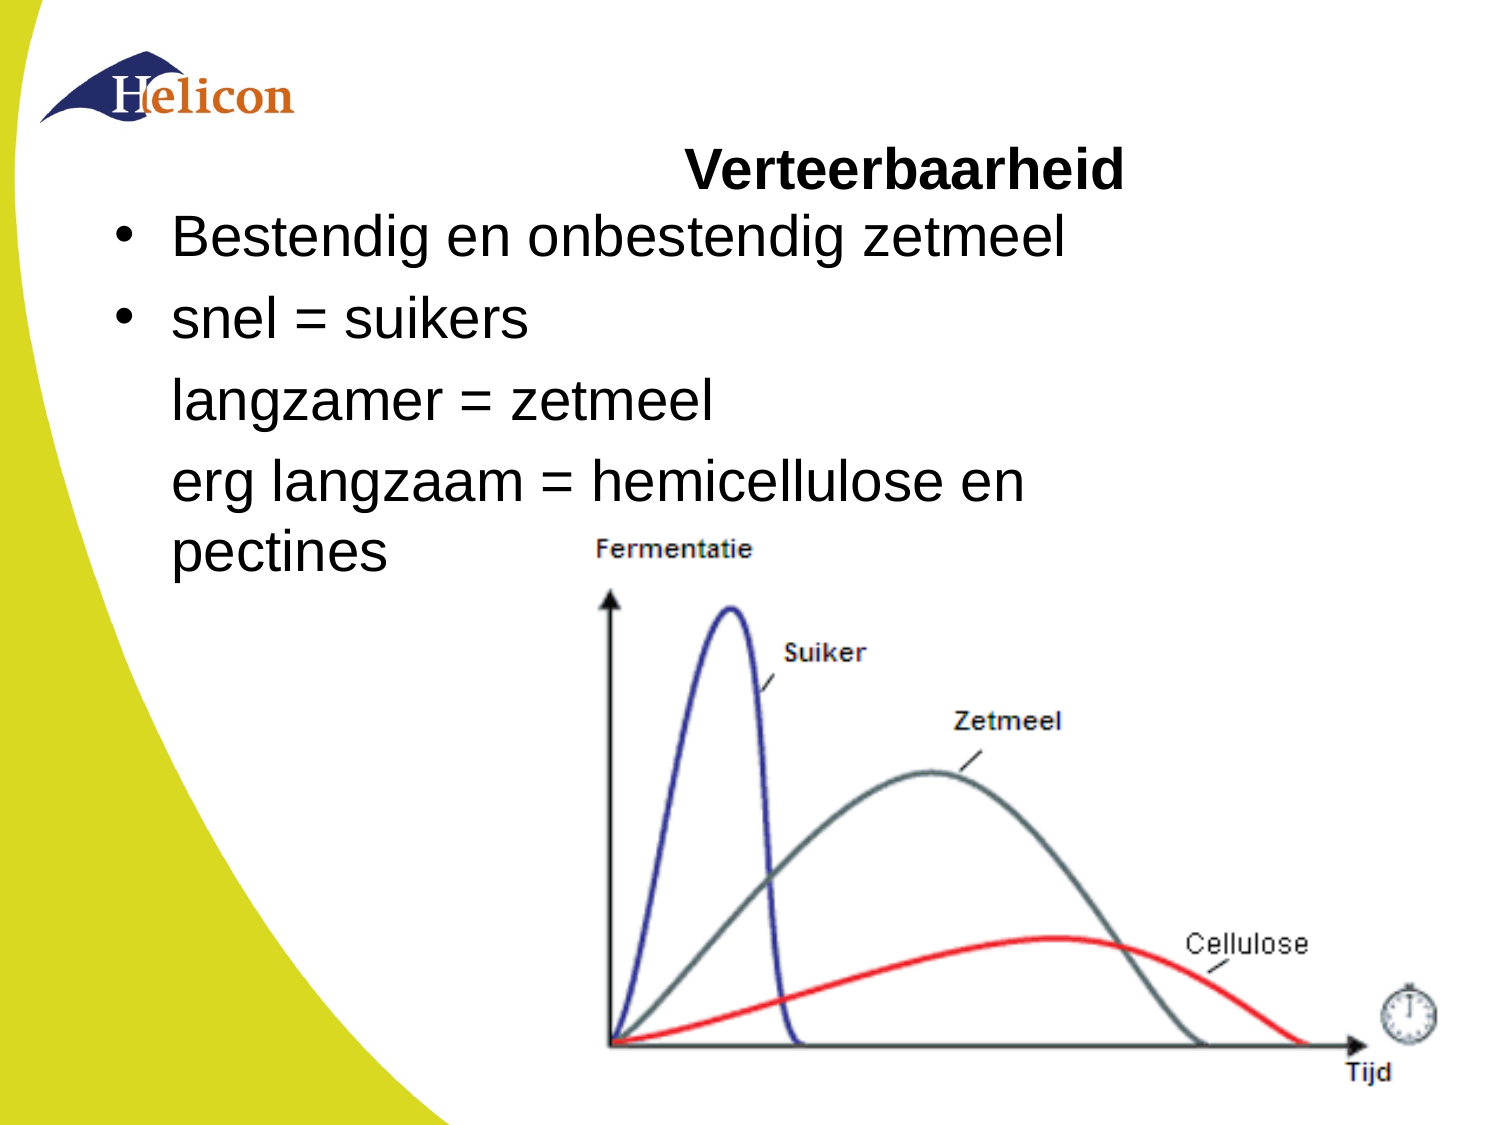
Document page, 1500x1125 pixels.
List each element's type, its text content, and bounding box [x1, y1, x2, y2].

picture [0, 0, 1500, 1125]
title Verteerbaarheid [99, 99, 1142, 191]
list Bestendig en onbestendig zetmeel snel = suikers langzamer = zetmeel erg langzaam = hemicellulose en pectines [99, 191, 1142, 828]
